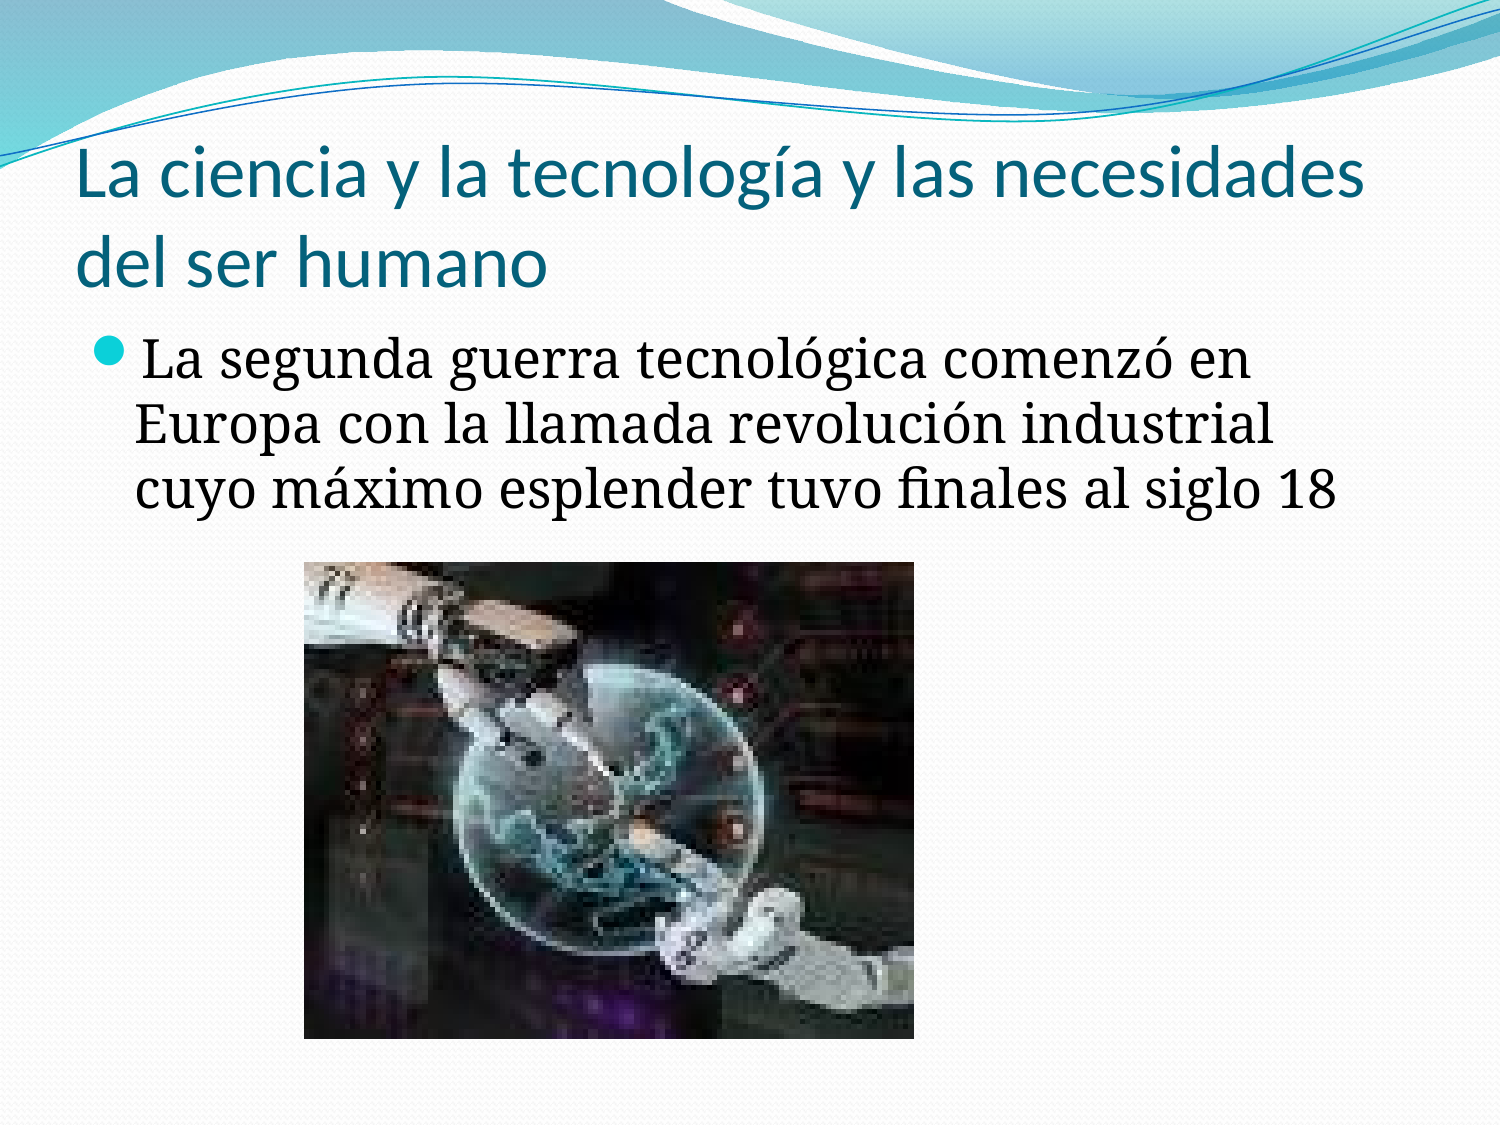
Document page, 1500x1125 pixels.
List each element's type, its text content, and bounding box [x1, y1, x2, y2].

picture [304, 562, 915, 1039]
list La segunda guerra tecnológica comenzó en Europa con la llamada revolución industrial cuyo máximo esplender tuvo finales al siglo 18 [75, 317, 1425, 1038]
title La ciencia y la tecnología y las necesidades del ser humano [75, 115, 1425, 303]
